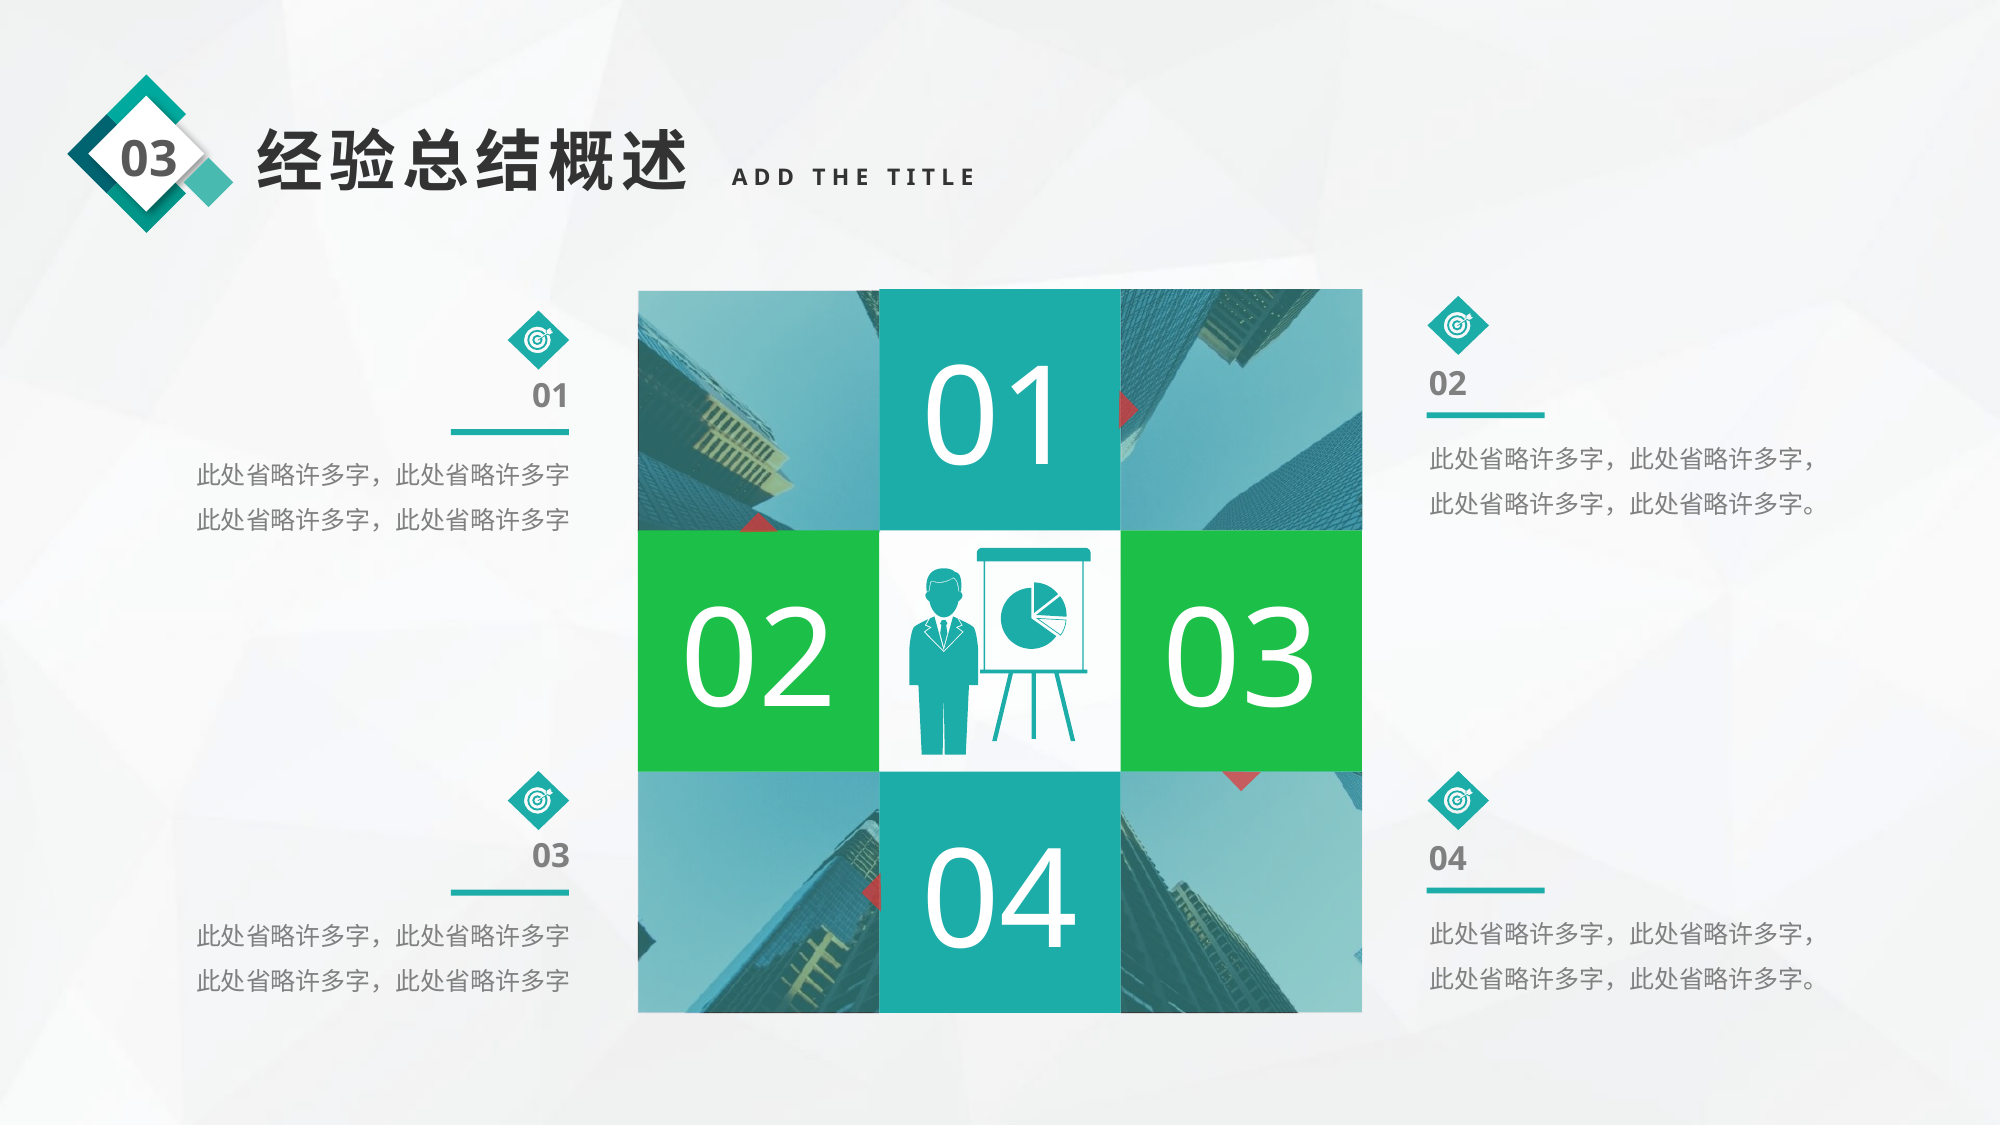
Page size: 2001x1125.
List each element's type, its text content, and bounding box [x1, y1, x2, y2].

text_box 此处省略许多字，此处省略许多字，此处省略许多字，此处省略许多字。 [1414, 896, 1862, 1002]
text_box [1426, 411, 1546, 419]
text_box 02 [1414, 354, 1582, 410]
text_box 01 [422, 366, 585, 421]
text_box [450, 889, 570, 897]
text_box [506, 769, 571, 832]
text_box [506, 309, 571, 371]
text_box [1425, 294, 1491, 357]
text_box 03 [422, 826, 585, 882]
text_box 04 [1414, 830, 1582, 885]
text_box [1425, 769, 1491, 832]
text_box 此处省略许多字，此处省略许多字此处省略许多字，此处省略许多字 [170, 897, 586, 1003]
text_box 此处省略许多字，此处省略许多字，此处省略许多字，此处省略许多字。 [1414, 421, 1862, 527]
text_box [67, 74, 1019, 233]
text_box [450, 428, 570, 436]
text_box 此处省略许多字，此处省略许多字此处省略许多字，此处省略许多字 [170, 437, 586, 542]
picture [637, 288, 1363, 1014]
text_box [1426, 887, 1546, 894]
